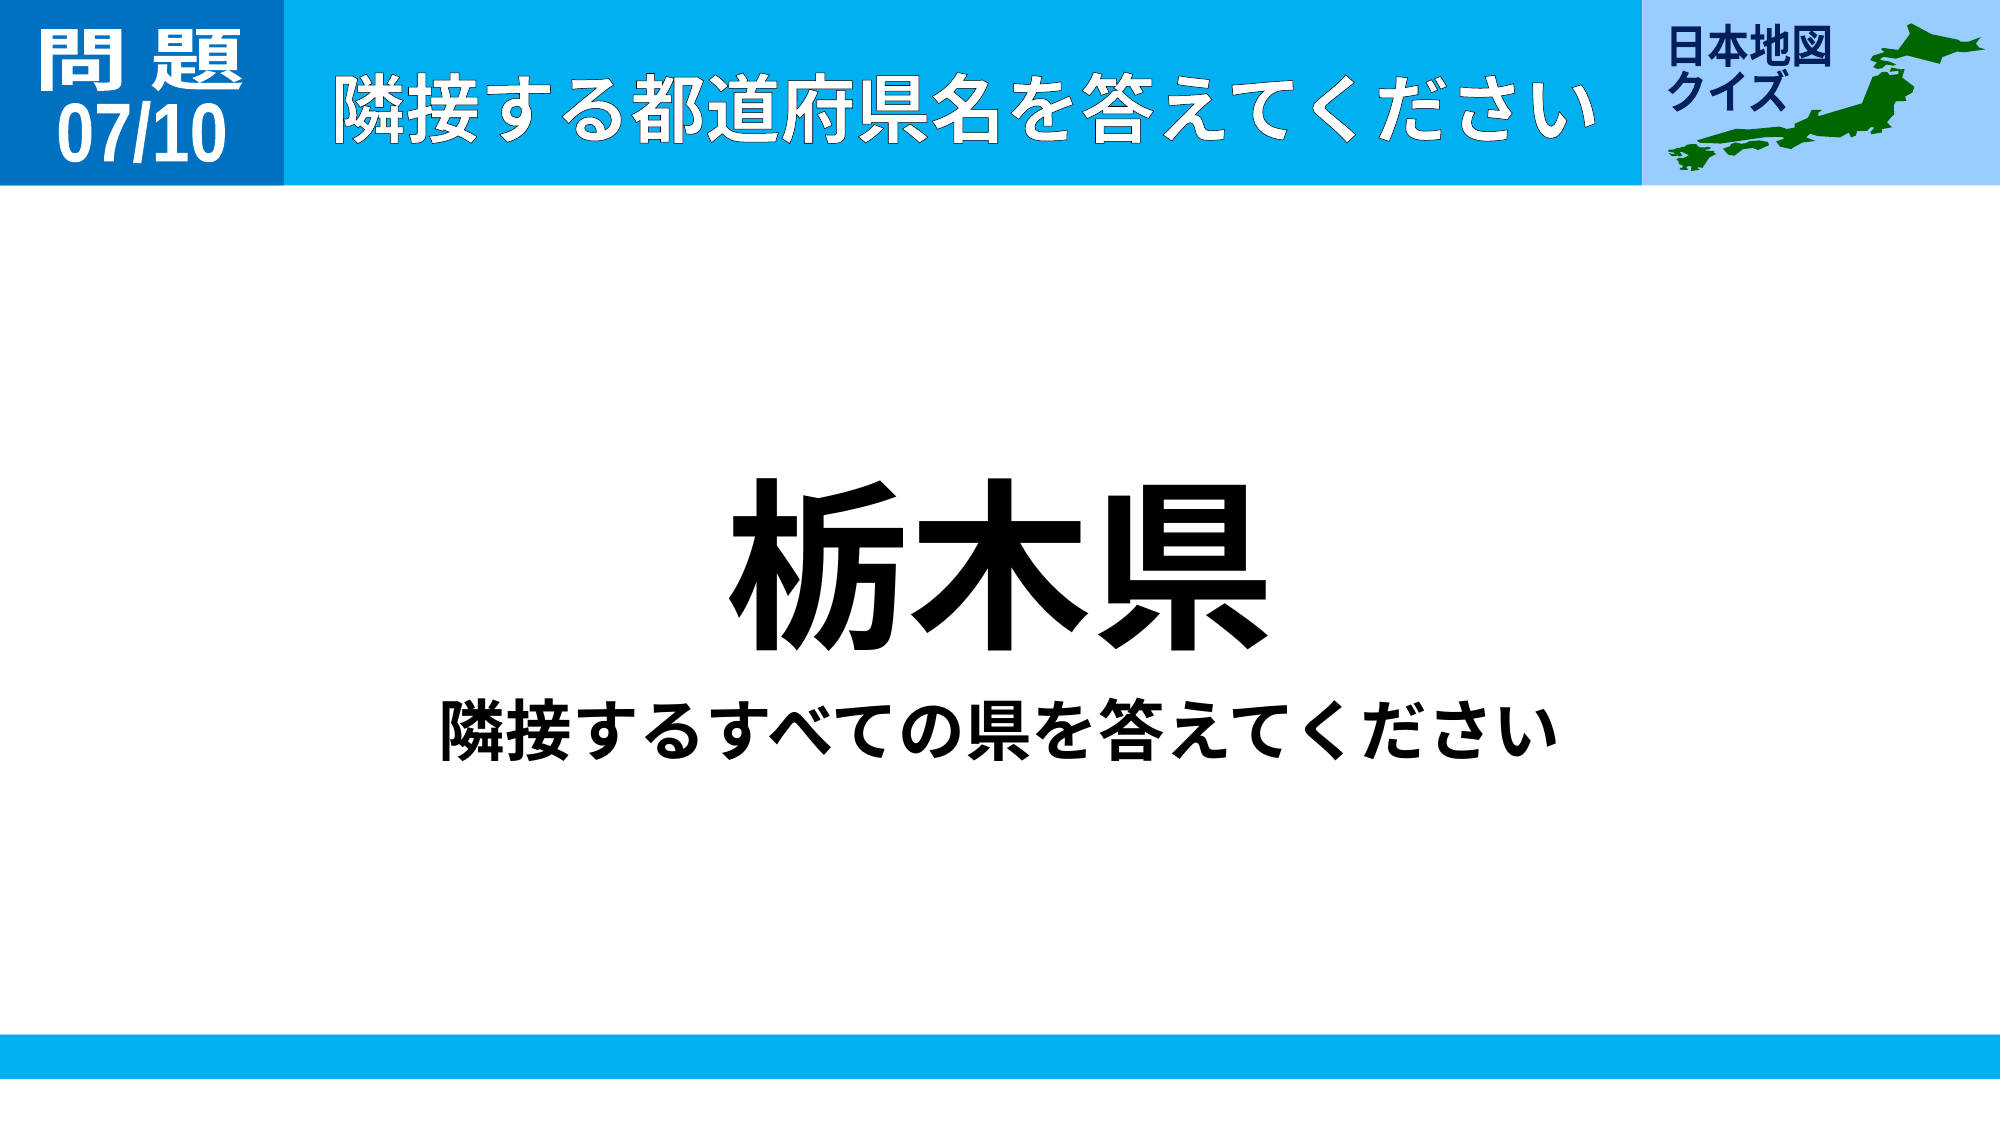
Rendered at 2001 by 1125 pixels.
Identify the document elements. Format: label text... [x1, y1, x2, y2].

text_box 栃木県 [710, 443, 1290, 679]
text_box [0, 1034, 2000, 1079]
text_box 隣接するすべての県を答えてください [424, 681, 1576, 776]
